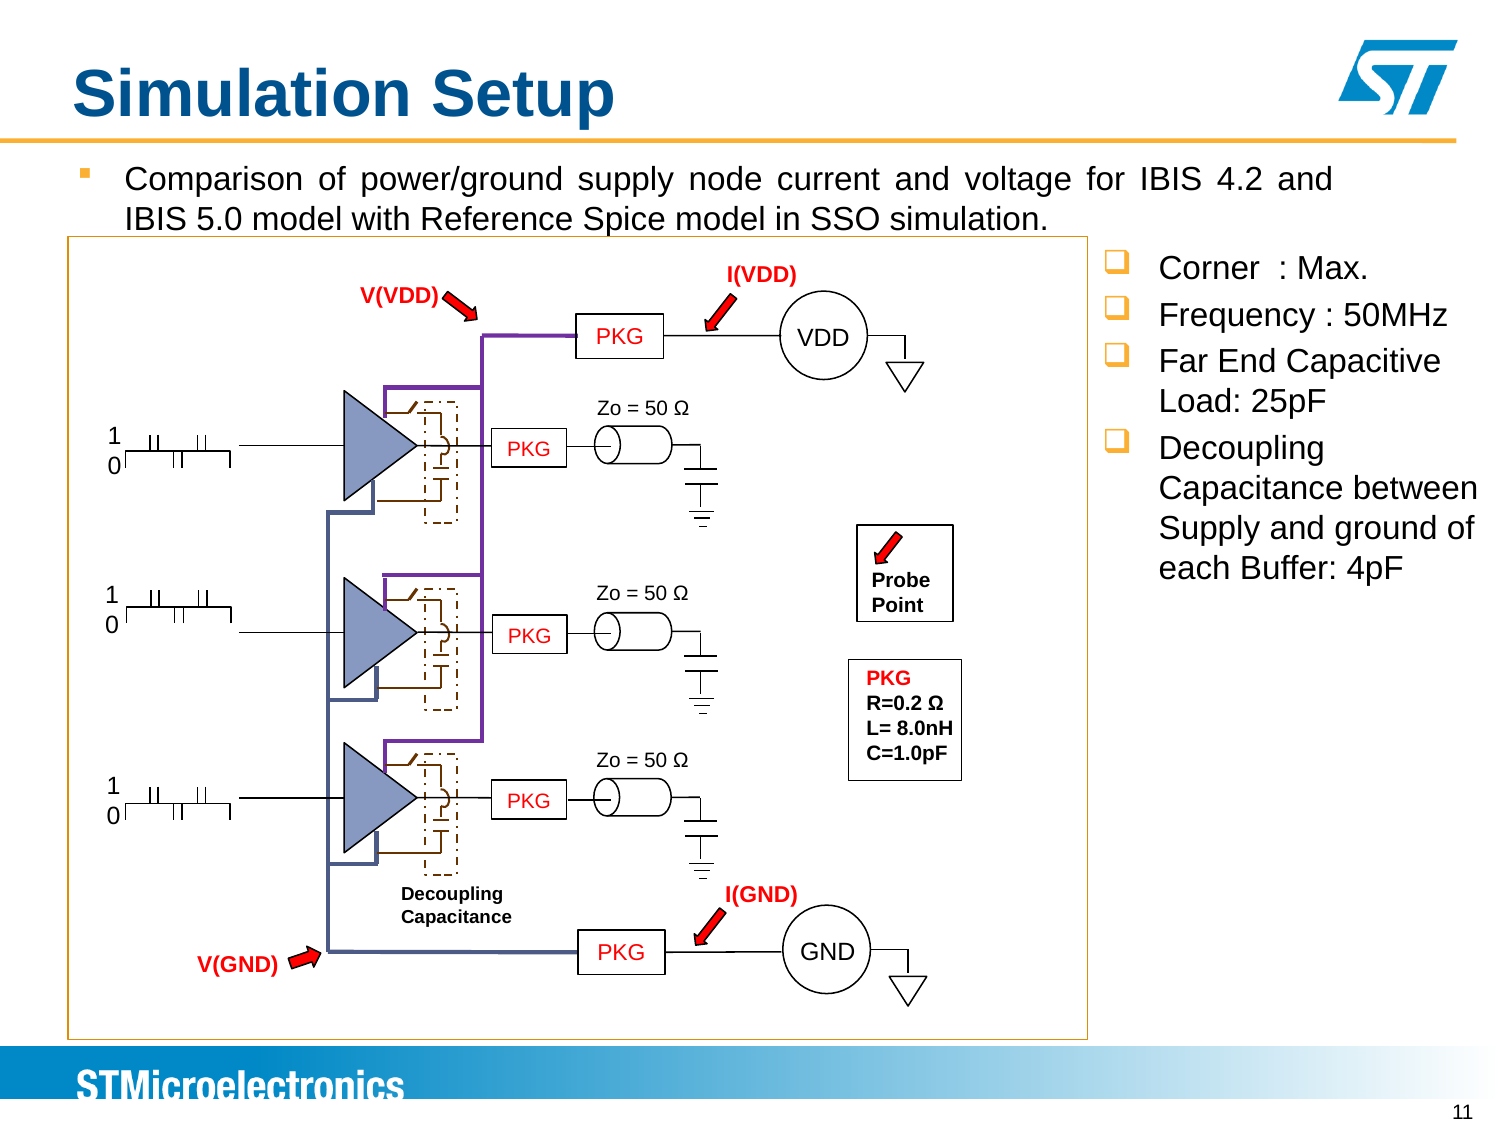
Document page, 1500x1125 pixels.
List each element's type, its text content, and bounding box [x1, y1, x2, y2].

text_box Corner : Max. Frequency : 50MHz Far End Capacitive Load: 25pF Decoupling Capacitance between Supply and ground of each Buffer: 4pF [1091, 239, 1500, 594]
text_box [417, 614, 568, 654]
list Comparison of power/ground supply node current and voltage for IBIS 4.2 and IBIS 5.0 model with Reference Spice model in SSO simulation. [0, 149, 1351, 251]
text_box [416, 428, 567, 468]
title Simulation Setup [57, 24, 1283, 138]
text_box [594, 425, 701, 464]
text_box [67, 236, 1088, 1040]
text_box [416, 779, 567, 820]
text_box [594, 612, 701, 651]
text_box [779, 290, 924, 393]
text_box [593, 778, 701, 817]
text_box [126, 590, 232, 624]
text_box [782, 904, 928, 1007]
slide_number 11 [1413, 1086, 1489, 1125]
picture [1328, 37, 1462, 117]
picture [0, 1046, 1500, 1101]
